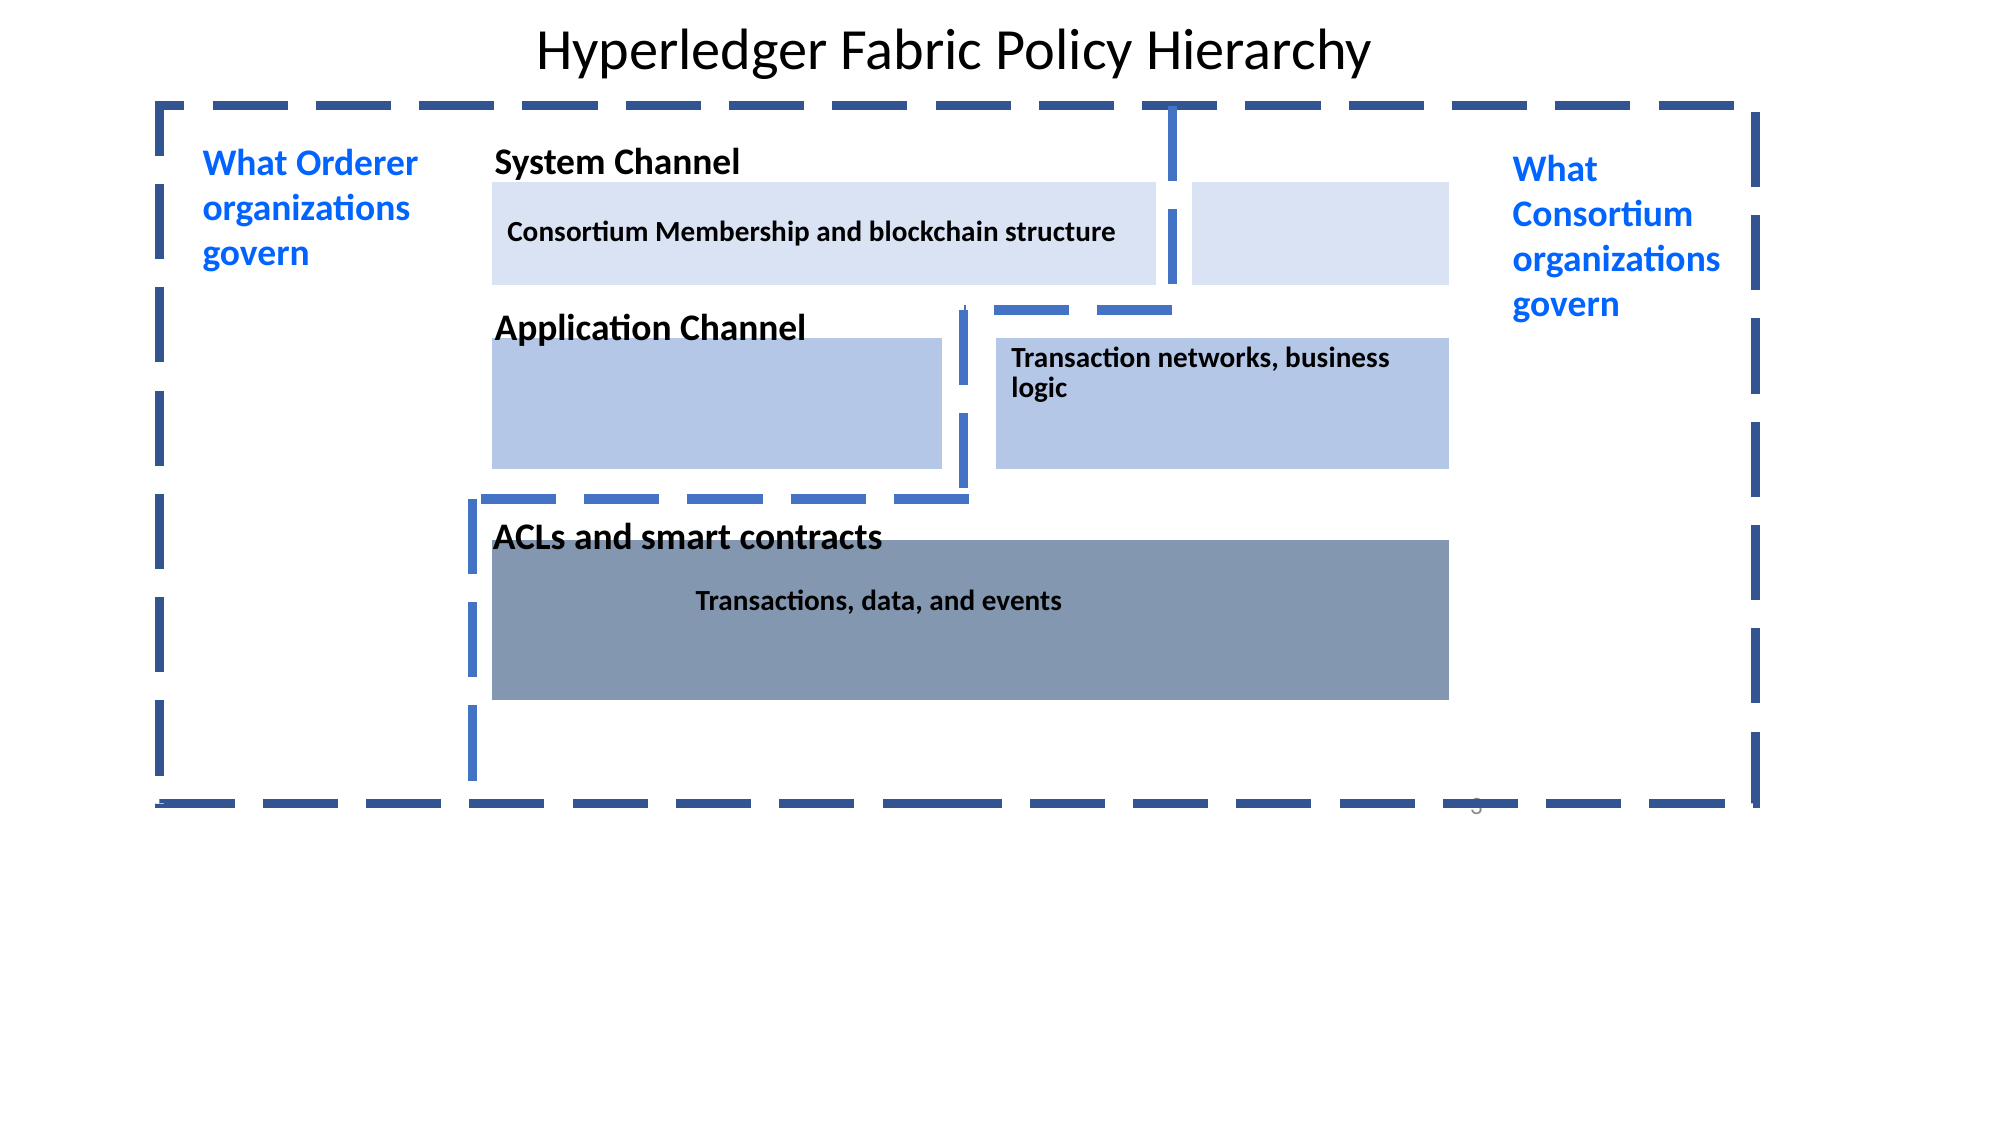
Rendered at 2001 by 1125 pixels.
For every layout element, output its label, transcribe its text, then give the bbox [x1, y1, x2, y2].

text_box What Consortium organizations govern [1497, 137, 1752, 332]
text_box [159, 105, 1757, 805]
text_box Hyperledger Fabric Policy Hierarchy [368, 11, 1540, 105]
text_box Transactions, data, and events [680, 574, 1235, 624]
text_box What Orderer organizations govern [187, 130, 442, 281]
slide_number 3 [1147, 804, 1498, 827]
